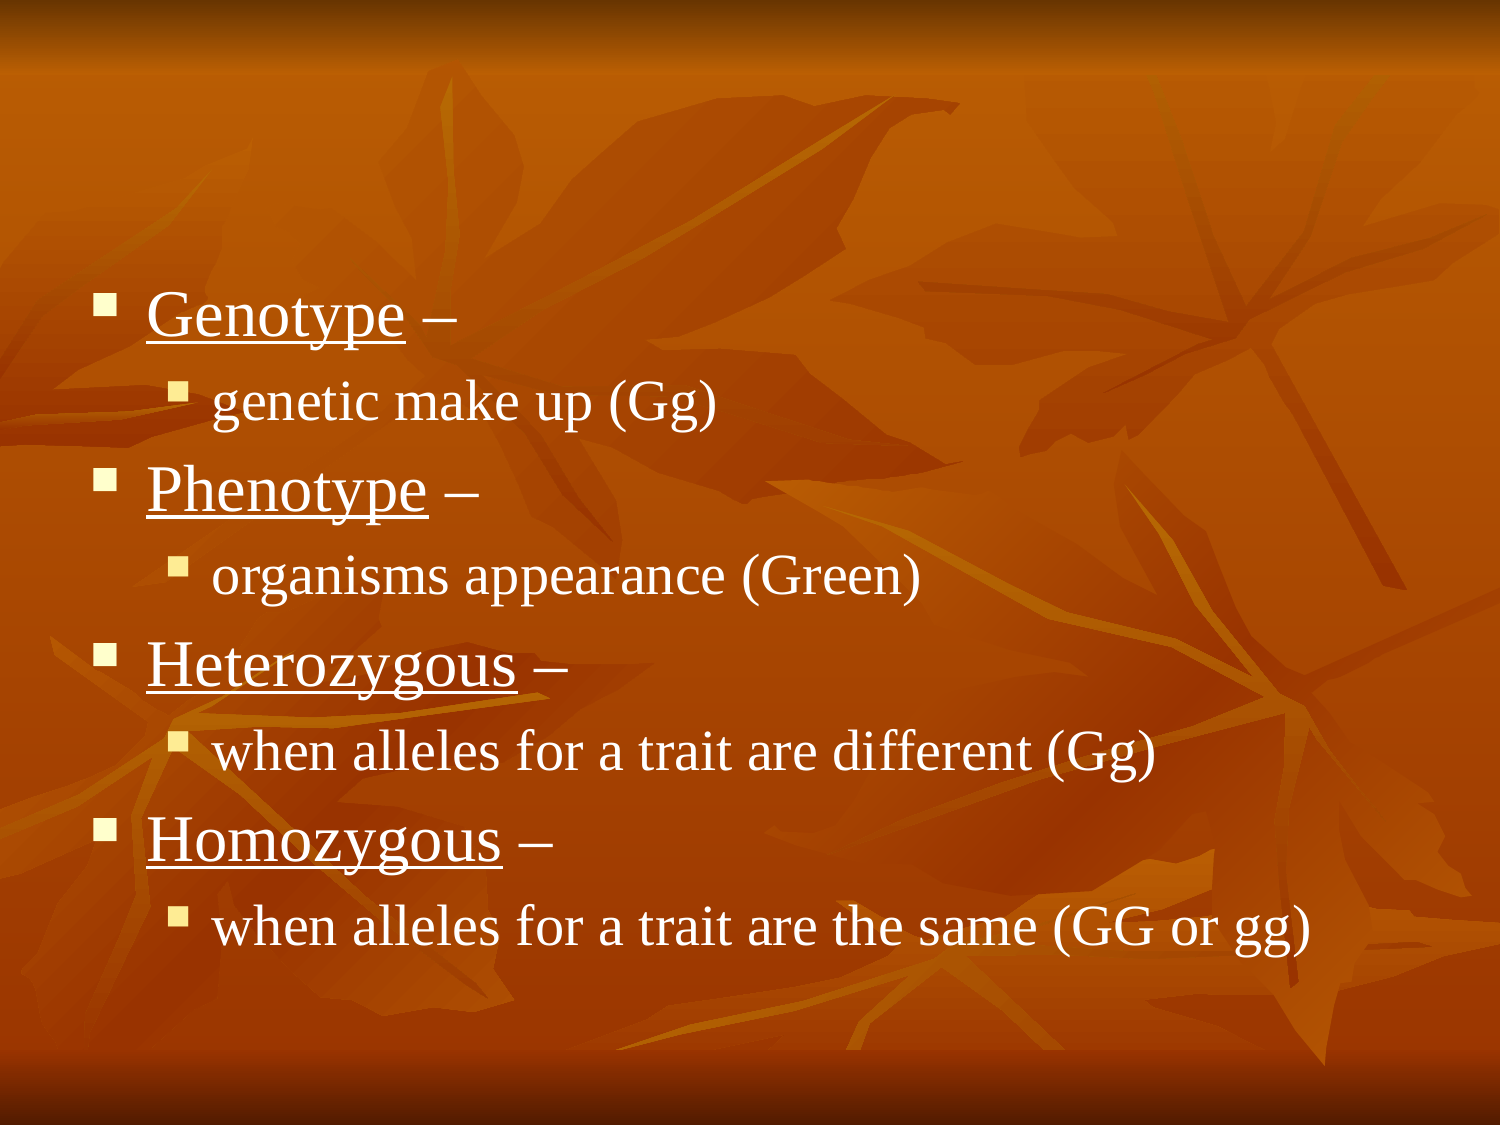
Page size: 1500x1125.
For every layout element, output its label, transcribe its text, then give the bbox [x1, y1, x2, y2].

list Genotype – genetic make up (Gg) Phenotype – organisms appearance (Green) Heterozygous – when alleles for a trait are different (Gg) Homozygous – when alleles for a trait are the same (GG or gg) [74, 262, 1426, 1006]
